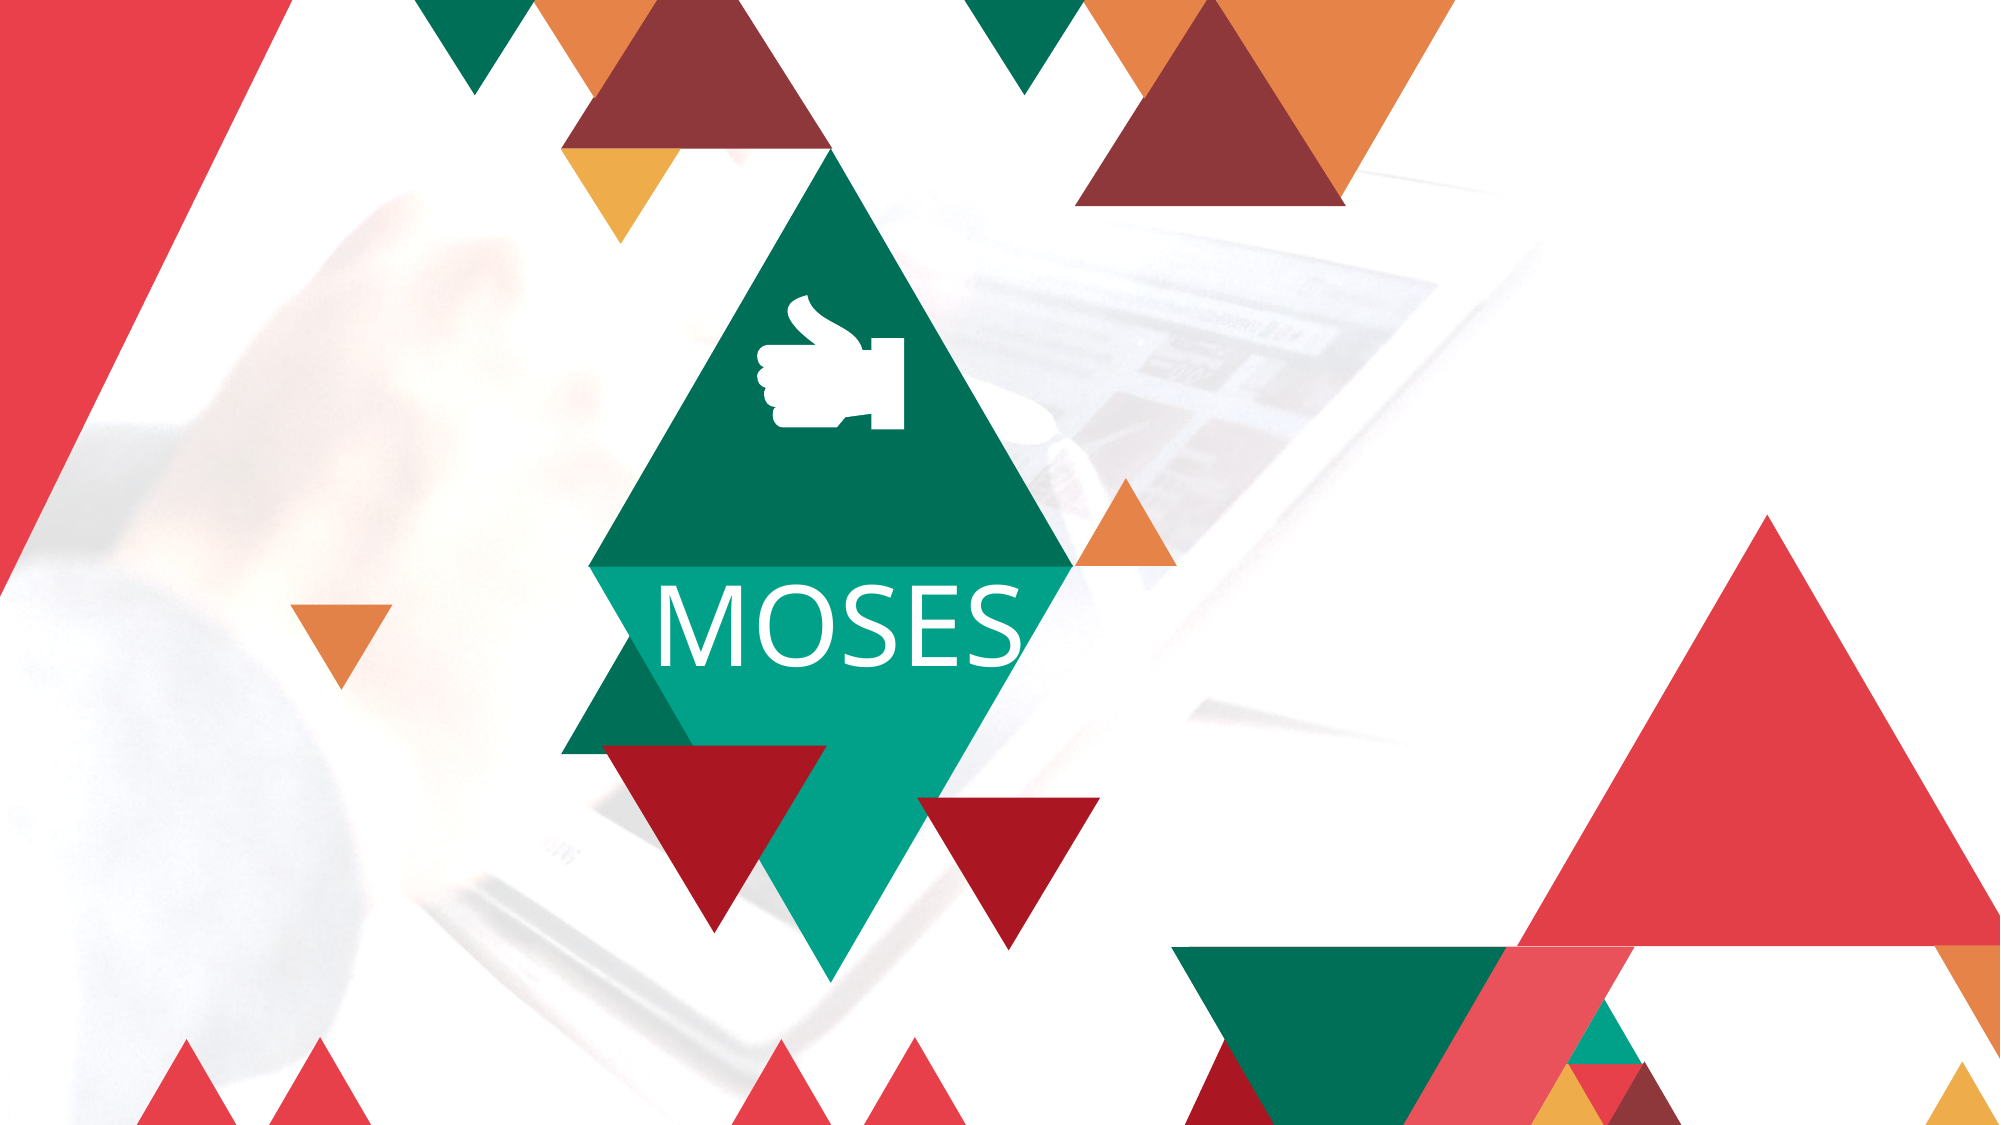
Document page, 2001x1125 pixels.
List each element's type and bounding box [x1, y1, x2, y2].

picture [7, 0, 2000, 1125]
text_box [0, 0, 7, 600]
